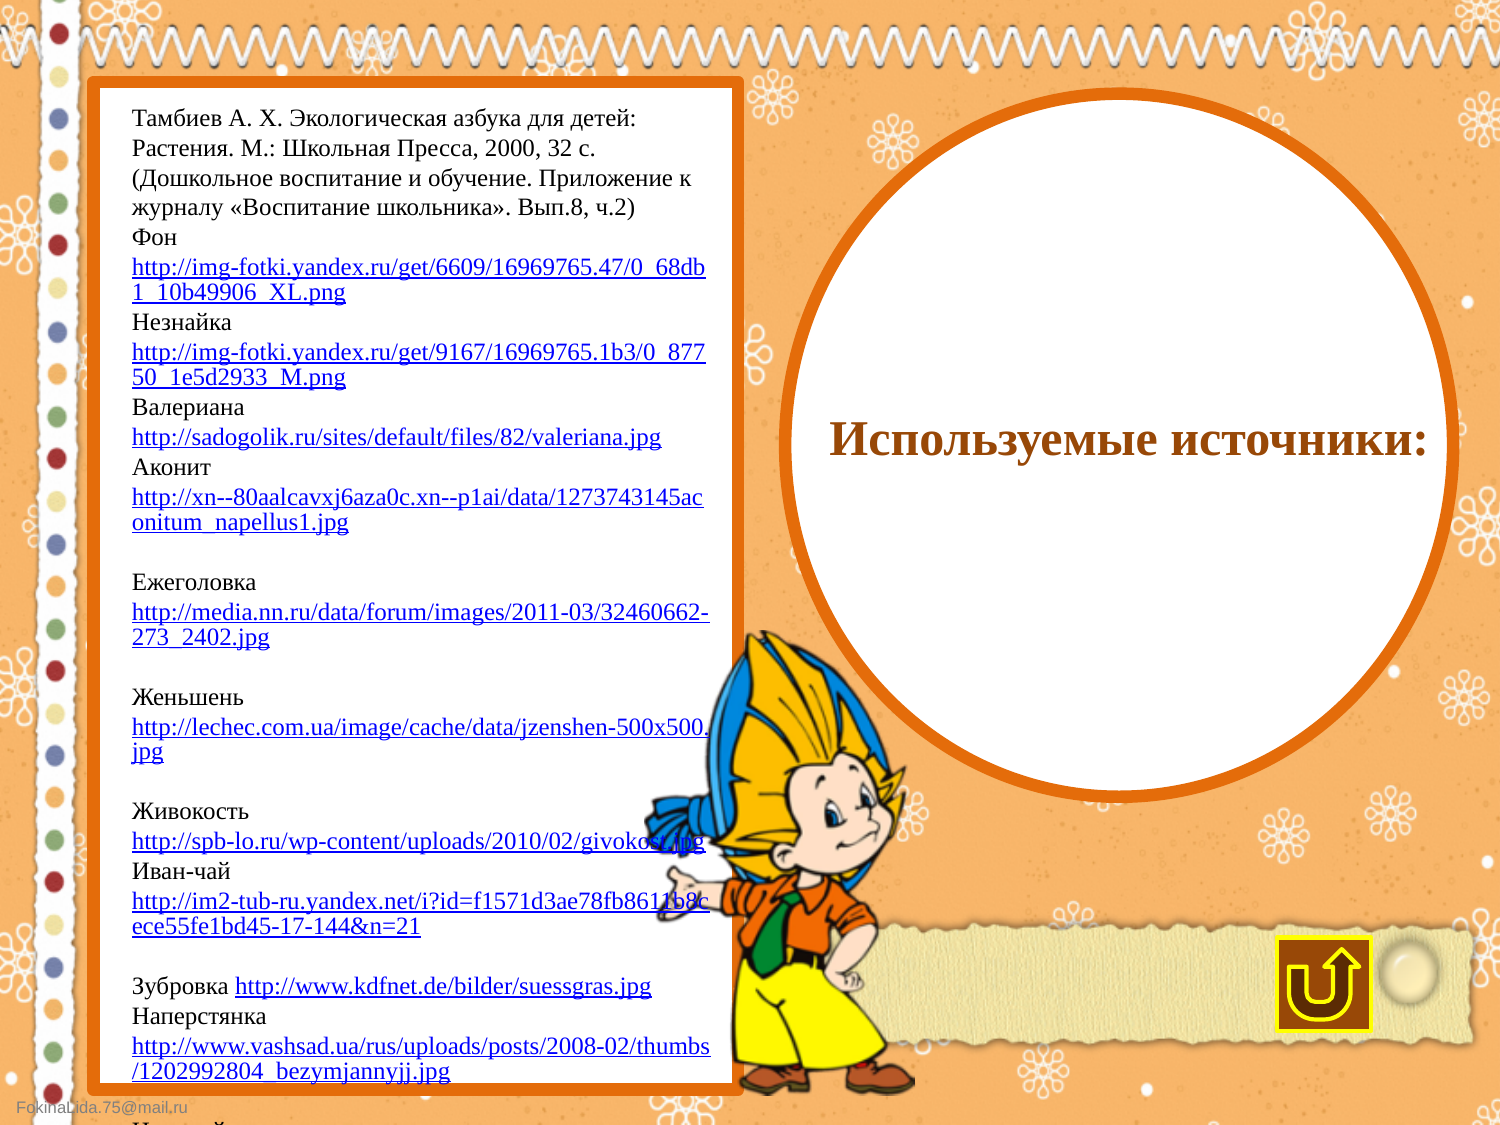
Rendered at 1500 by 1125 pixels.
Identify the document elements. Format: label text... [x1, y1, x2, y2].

text_box Используемые источники: [814, 398, 1445, 474]
text_box [1275, 935, 1373, 1033]
text_box Тамбиев А. Х. Экологическая азбука для детей: Растения. М.: Школьная Пресса, 2000, 32 с. (Дошкольное воспитание и обучение. Приложение к журналу «Воспитание школьника». Вып.8, ч.2) Фон http://img-fotki.yandex.ru/get/6609/16969765.47/0_68db1_10b49906_XL.png Незнайка http://img-fotki.yandex.ru/get/9167/16969765.1b3/0_87750_1e5d2933_M.png Валериана http://sadogolik.ru/sites/default/files/82/valeriana.jpg Аконит http://xn--80aalcavxj6aza0c.xn--p1ai/data/1273743145aconitum_napellus1.jpg Ежеголовка http://media.nn.ru/data/forum/images/2011-03/32460662-273_2402.jpg Женьшень http://lechec.com.ua/image/cache/data/jzenshen-500x500.jpg Живокость http://spb-lo.ru/wp-content/uploads/2010/02/givokost.jpg Иван-чай http://im2-tub-ru.yandex.net/i?id=f1571d3ae78fb8611b8cece55fe1bd45-17-144&n=21 Зубровка http://www.kdfnet.de/bilder/suessgras.jpg Наперстянка http://www.vashsad.ua/rus/uploads/posts/2008-02/thumbs/1202992804_bezymjannyjj.jpg Цикорий http://www.fruitnews.ru/images/mart-2013/tr01-1_20a4e.jpg [117, 93, 727, 1037]
picture [0, 0, 1500, 1125]
